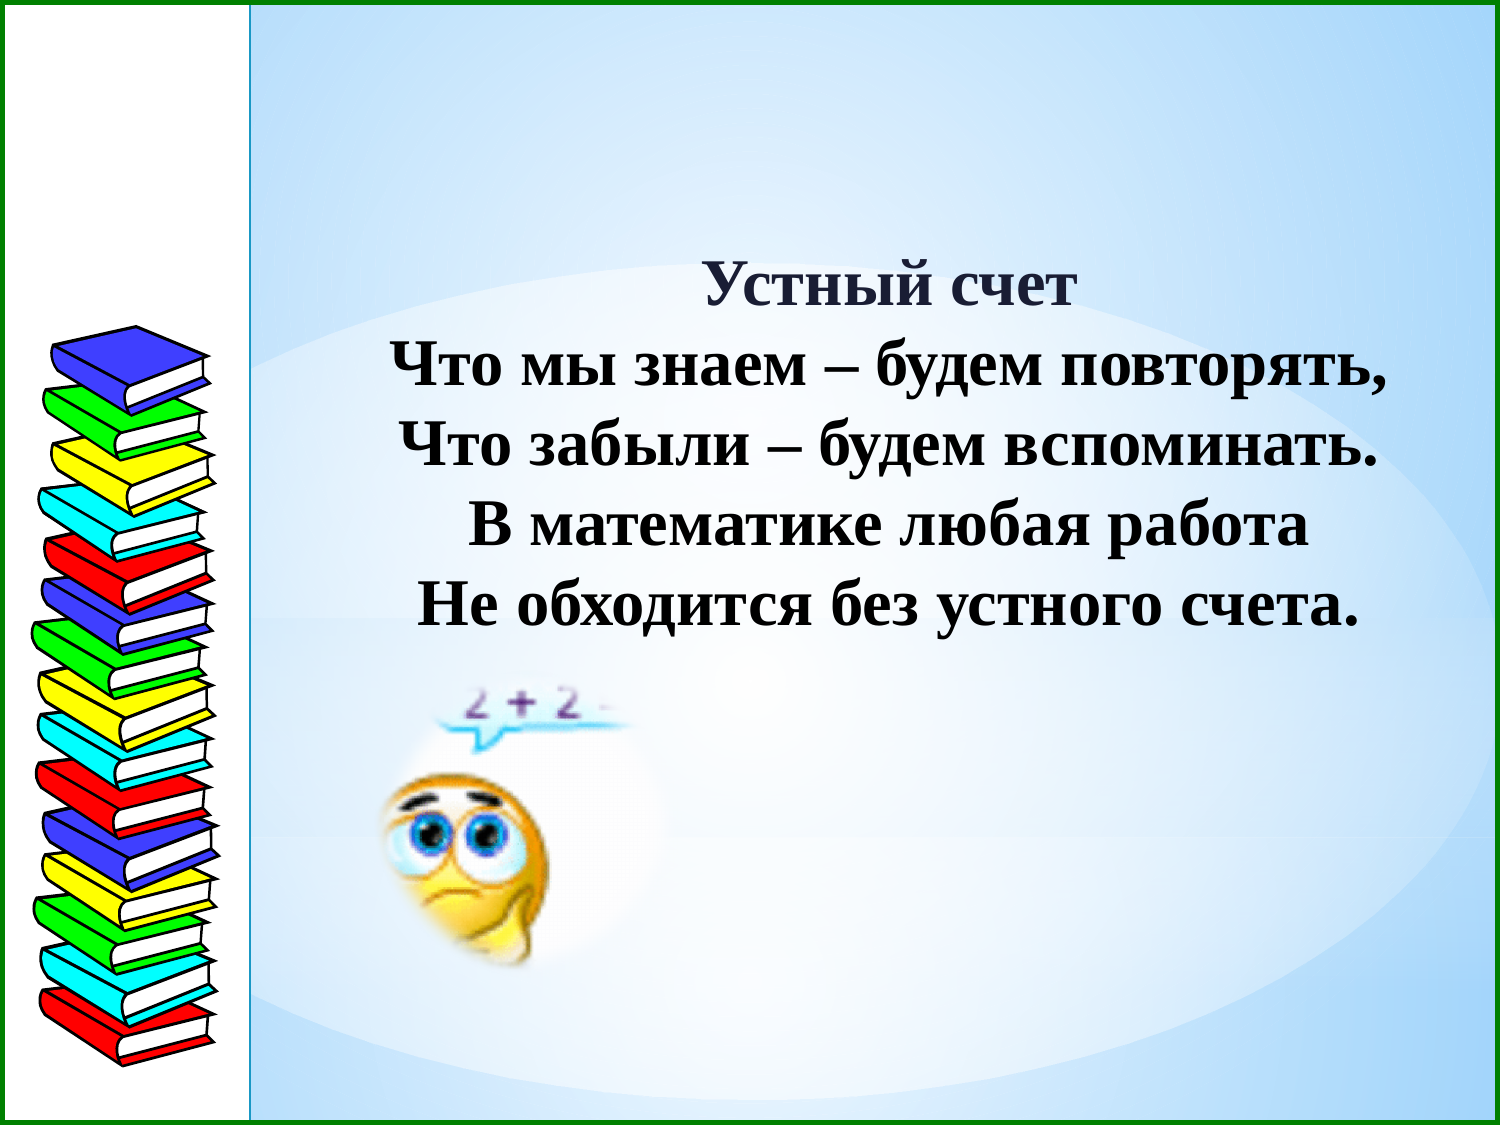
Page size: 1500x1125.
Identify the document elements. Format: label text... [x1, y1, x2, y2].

text_box [0, 0, 1500, 1125]
title Устный счет Что мы знаем – будем повторять, Что забыли – будем вспоминать. В математике любая работа Не обходится без устного счета. [301, 231, 1478, 537]
picture [371, 667, 685, 981]
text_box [24, 324, 222, 1068]
